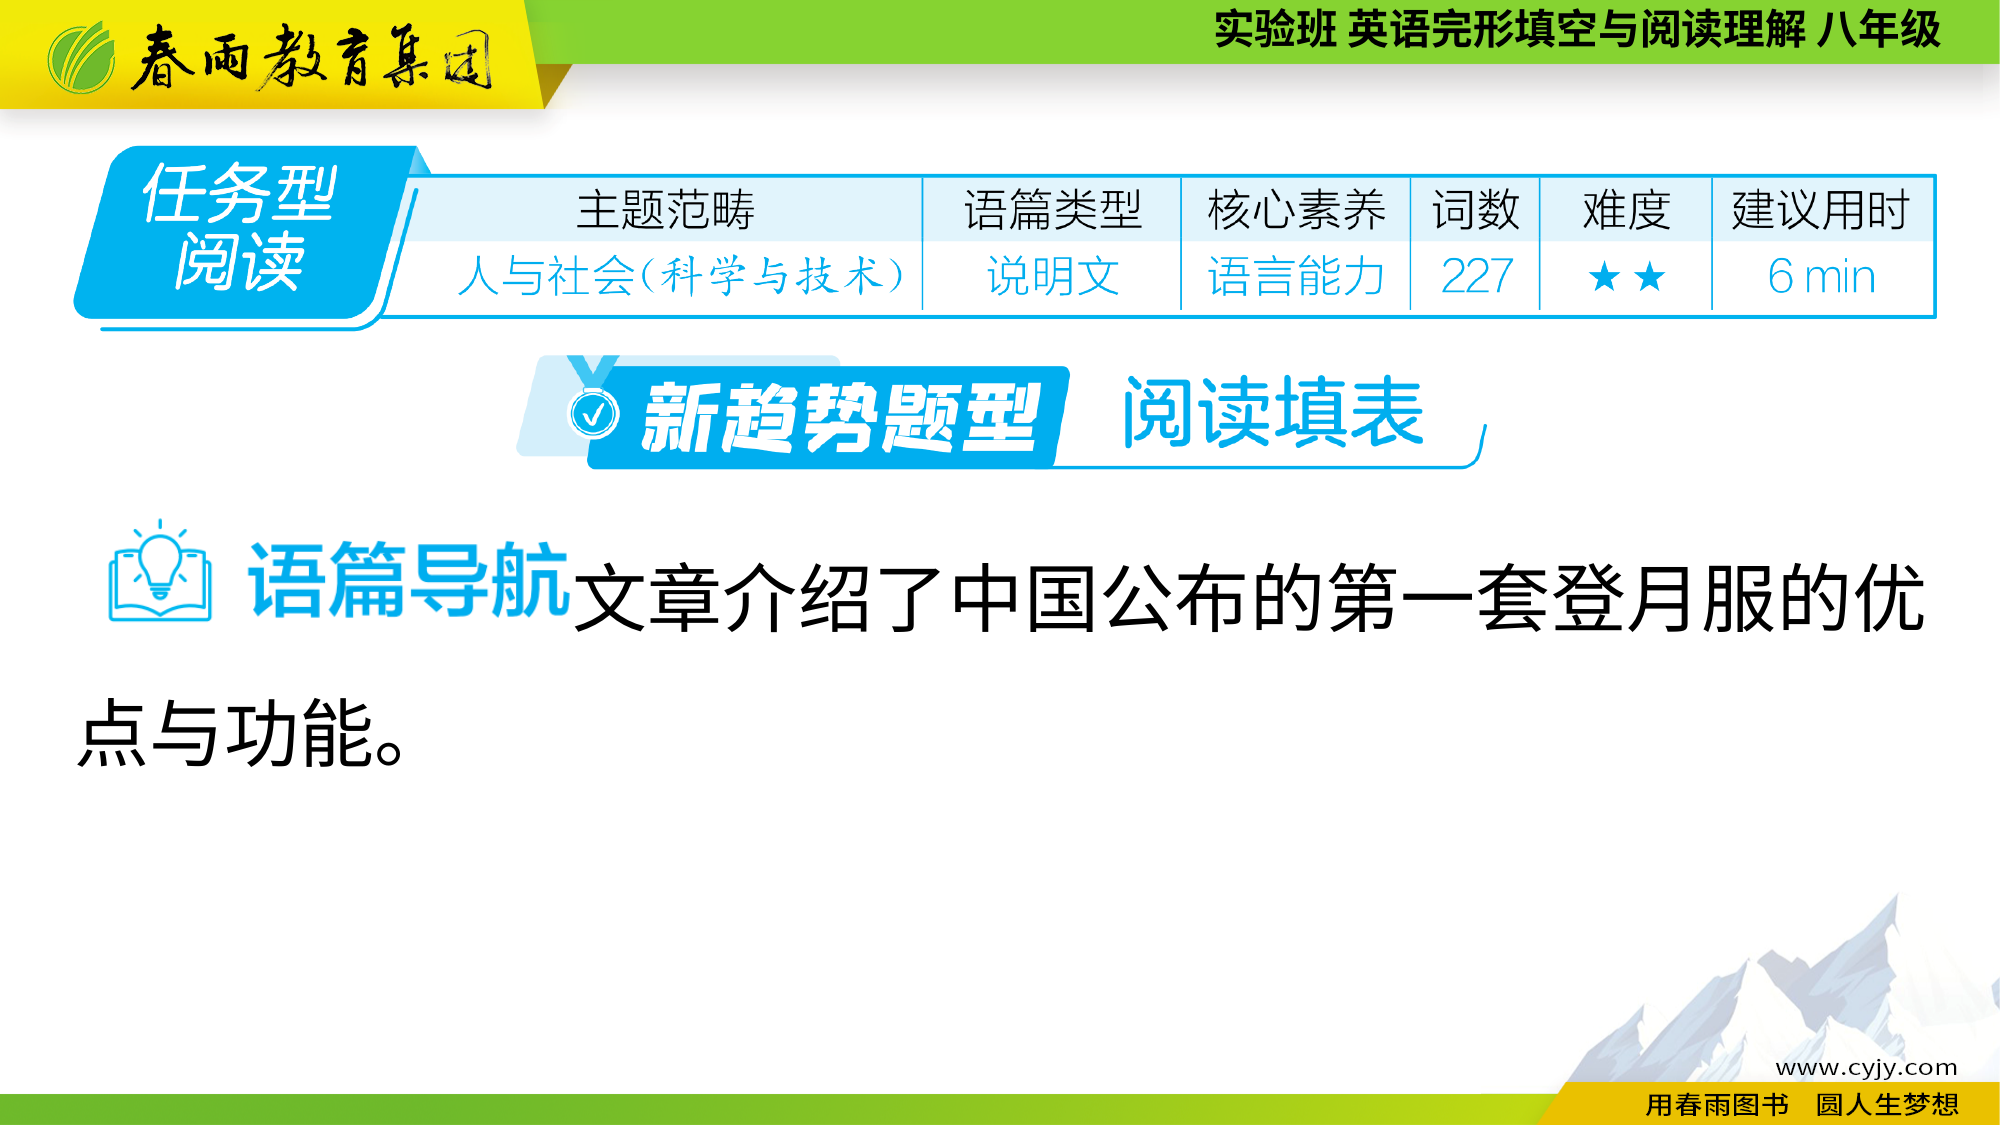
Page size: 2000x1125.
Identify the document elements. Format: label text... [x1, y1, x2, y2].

picture [0, 0, 2000, 1125]
list 文章介绍了中国公布的第一套登月服的优点与功能。 [59, 499, 1944, 787]
